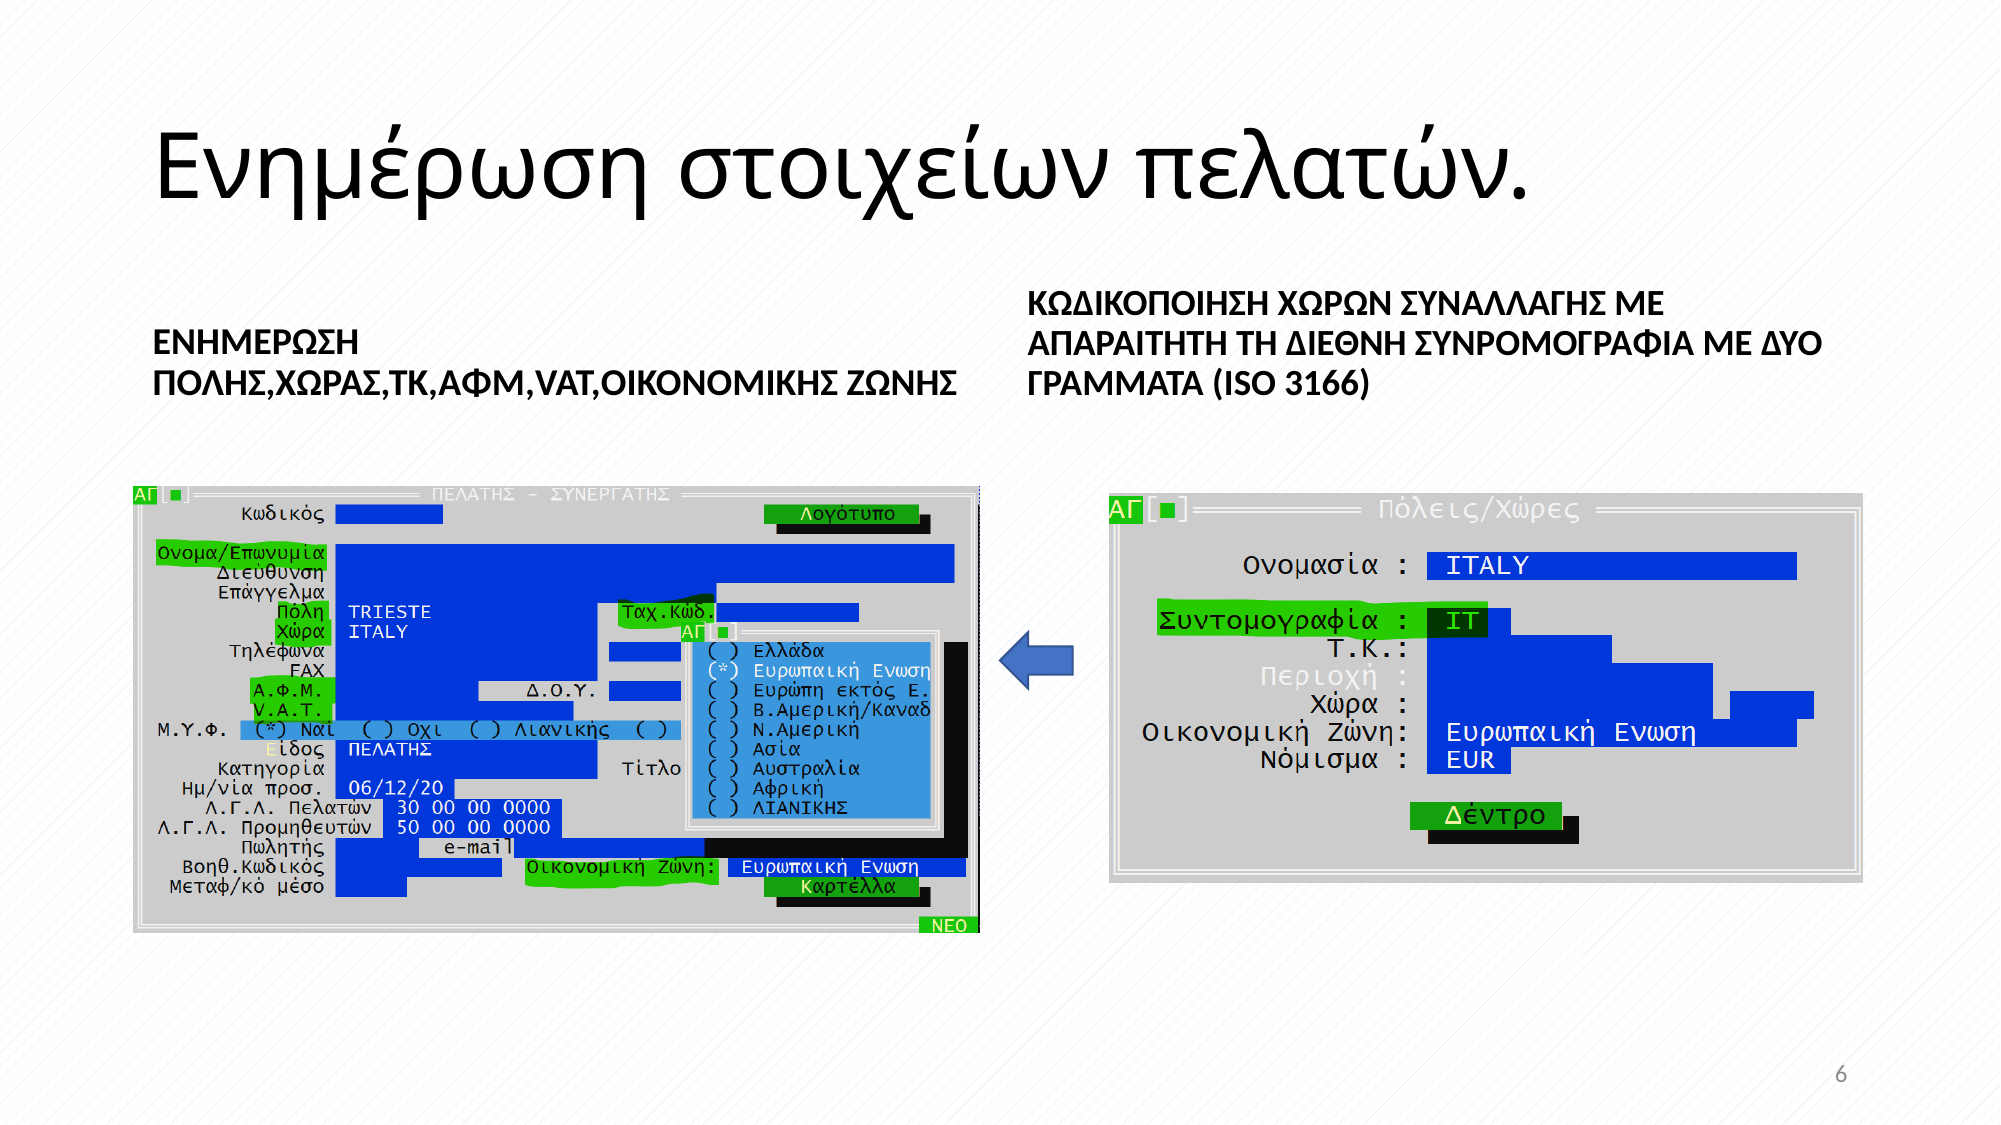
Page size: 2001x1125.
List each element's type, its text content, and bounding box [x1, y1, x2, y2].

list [133, 486, 980, 933]
list ΕΝΗΜΕΡΩΣΗ ΠΟΛΗΣ,ΧΩΡΑΣ,ΤΚ,ΑΦΜ,VAT,ΟΙΚΟΝΟΜΙΚΗΣ ΖΩΝΗΣ [137, 275, 984, 411]
slide_number 6 [1412, 1042, 1863, 1103]
title Ενημέρωση στοιχείων πελατών. [137, 59, 1863, 278]
list ΚΩΔΙΚΟΠΟΙΗΣΗ ΧΩΡΩΝ ΣΥΝΑΛΛΑΓΗΣ ΜΕ ΑΠΑΡΑΙΤΗΤΗ ΤΗ ΔΙΕΘΝΗ ΣΥΝΡΟΜΟΓΡΑΦΙΑ ΜΕ ΔΥΟ ΓΡΑΜΜΑΤΑ (ISO 3166) [1012, 275, 1863, 411]
text_box [998, 629, 1074, 692]
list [1109, 493, 1863, 883]
